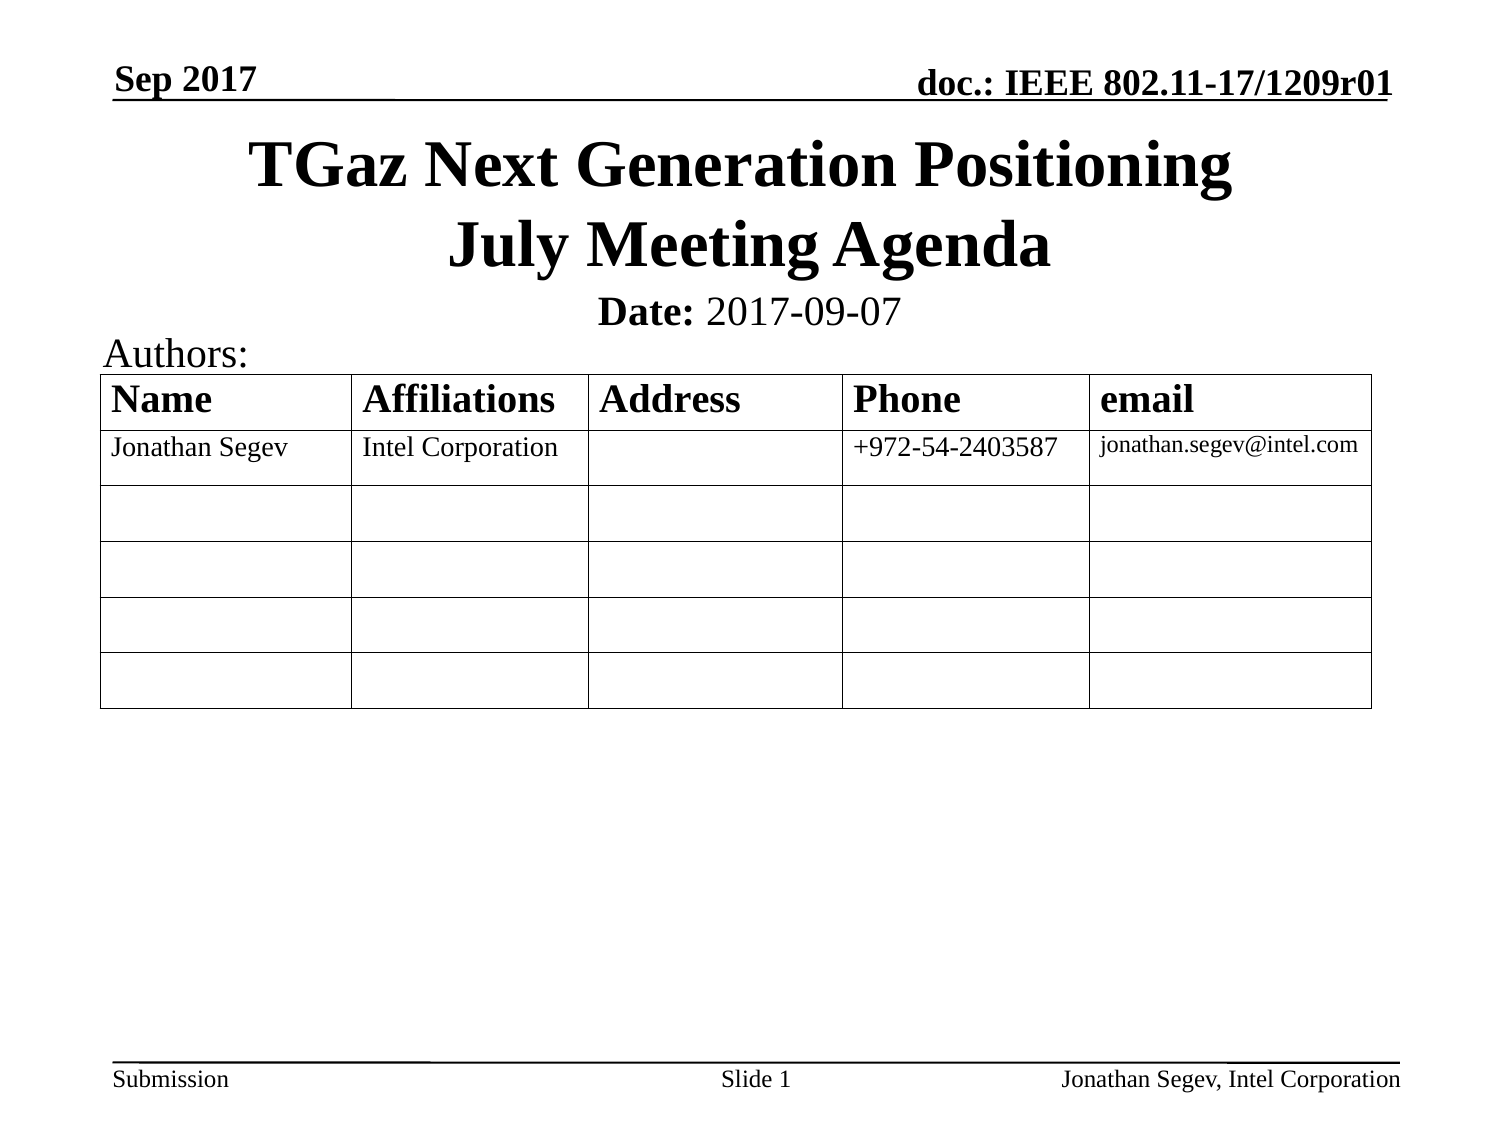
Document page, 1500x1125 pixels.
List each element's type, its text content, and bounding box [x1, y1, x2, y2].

slide_number Slide 1 [712, 1061, 800, 1123]
footer Jonathan Segev, Intel Corporation [902, 1061, 1402, 1093]
list Date: 2017-09-07 [112, 276, 1388, 342]
title TGaz Next Generation Positioning July Meeting Agenda [112, 112, 1388, 276]
text_box Authors: [87, 318, 325, 372]
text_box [84, 373, 1398, 778]
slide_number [114, 54, 493, 100]
